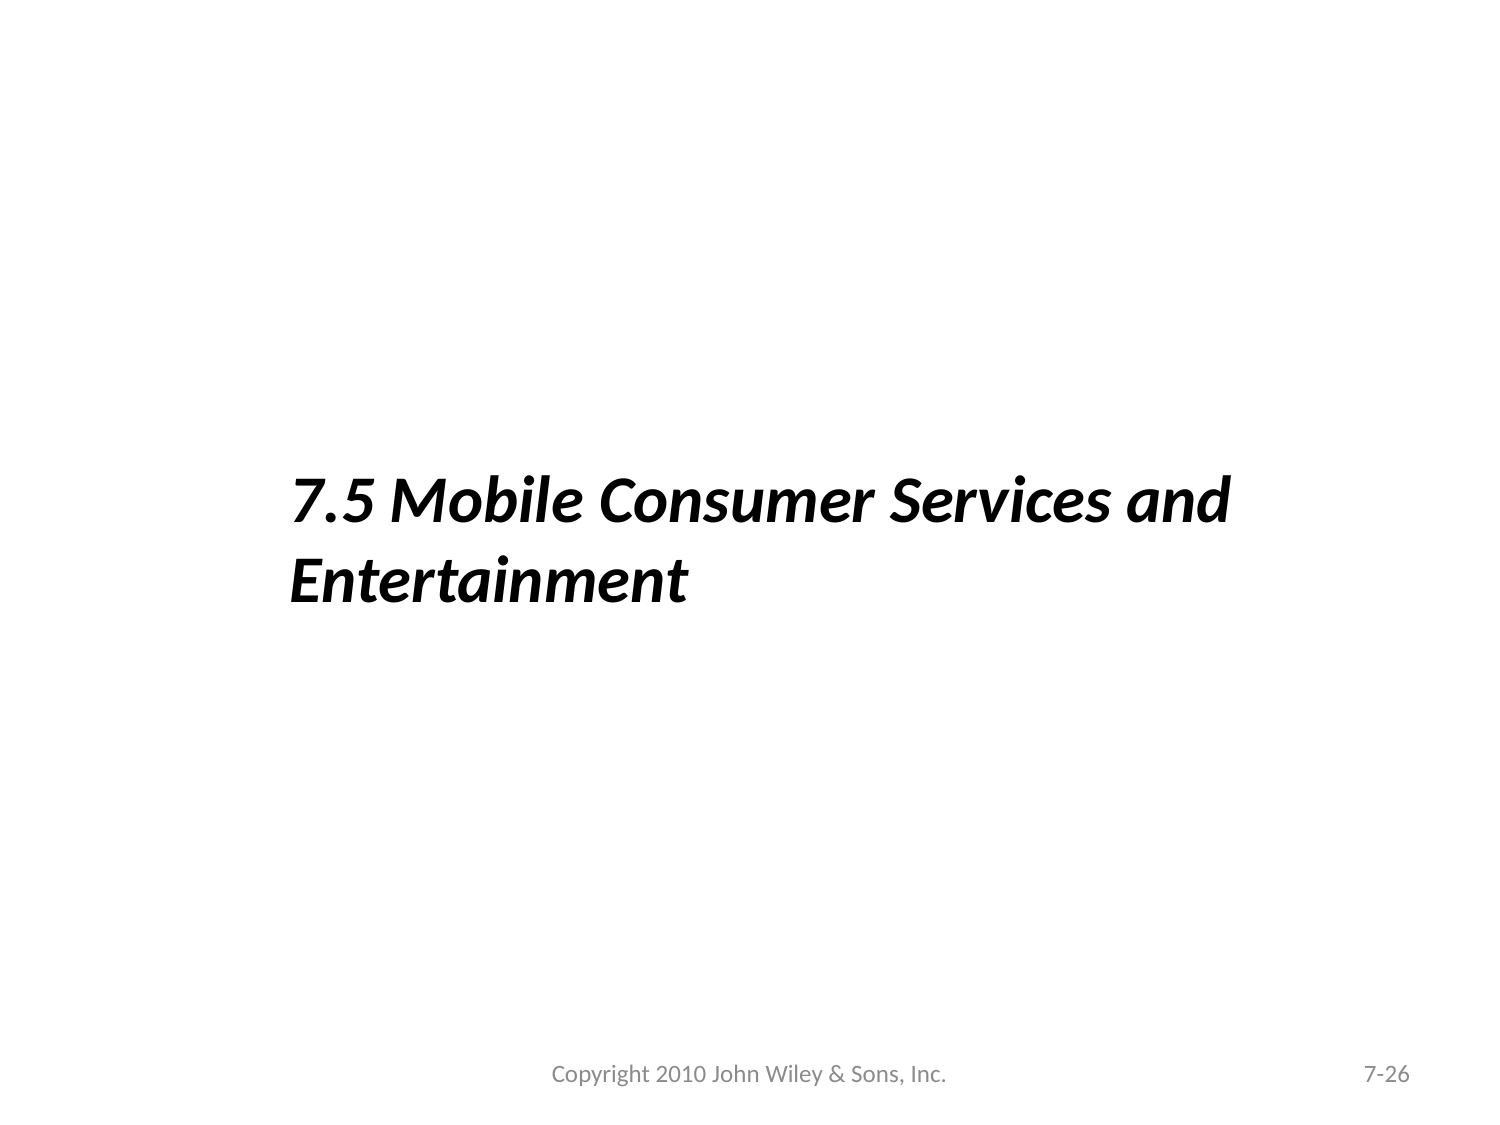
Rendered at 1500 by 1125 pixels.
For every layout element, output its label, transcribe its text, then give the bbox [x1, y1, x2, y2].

slide_number 7-26 [1074, 1042, 1425, 1103]
text_box 7.5 Mobile Consumer Services and Entertainment [275, 448, 1350, 623]
footer Copyright 2010 John Wiley & Sons, Inc. [512, 1042, 988, 1103]
